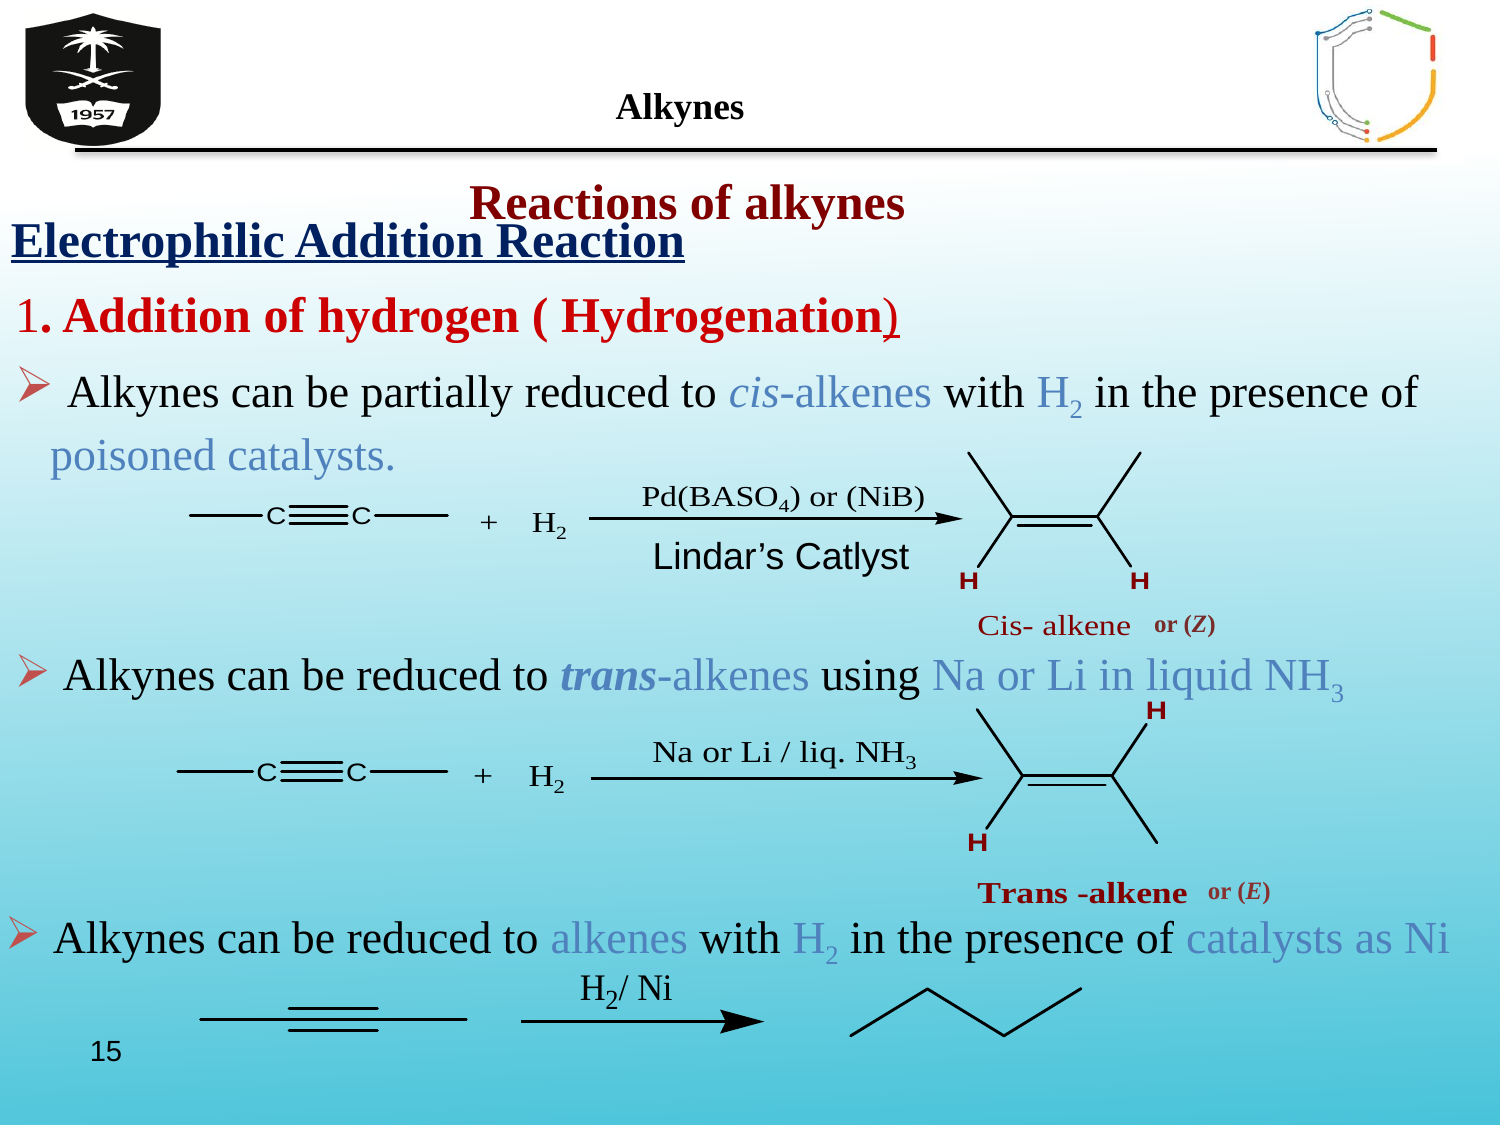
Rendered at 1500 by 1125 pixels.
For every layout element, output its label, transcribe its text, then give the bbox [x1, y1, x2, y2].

picture [196, 971, 1085, 1041]
text_box Alkynes can be reduced to trans-alkenes using Na or Li in liquid NH3 [0, 637, 1500, 715]
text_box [187, 449, 1151, 643]
text_box Alkynes can be reduced to alkenes with H2 in the presence of catalysts as Ni [0, 900, 1500, 978]
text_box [174, 699, 1188, 910]
text_box or (Z) [1154, 600, 1231, 645]
list 1. Addition of hydrogen ( Hydrogenation) [0, 275, 1250, 349]
text_box or (E) [1193, 867, 1286, 900]
text_box Alkynes can be partially reduced to cis-alkenes with H2 in the presence of poisoned catalysts. [0, 349, 1500, 542]
title Reactions of alkynes [350, 160, 1025, 250]
text_box Electrophilic Addition Reaction [0, 199, 790, 275]
text_box 15 [75, 1024, 425, 1103]
picture [24, 12, 163, 151]
picture [1287, 0, 1463, 165]
text_box Alkynes [600, 74, 760, 135]
